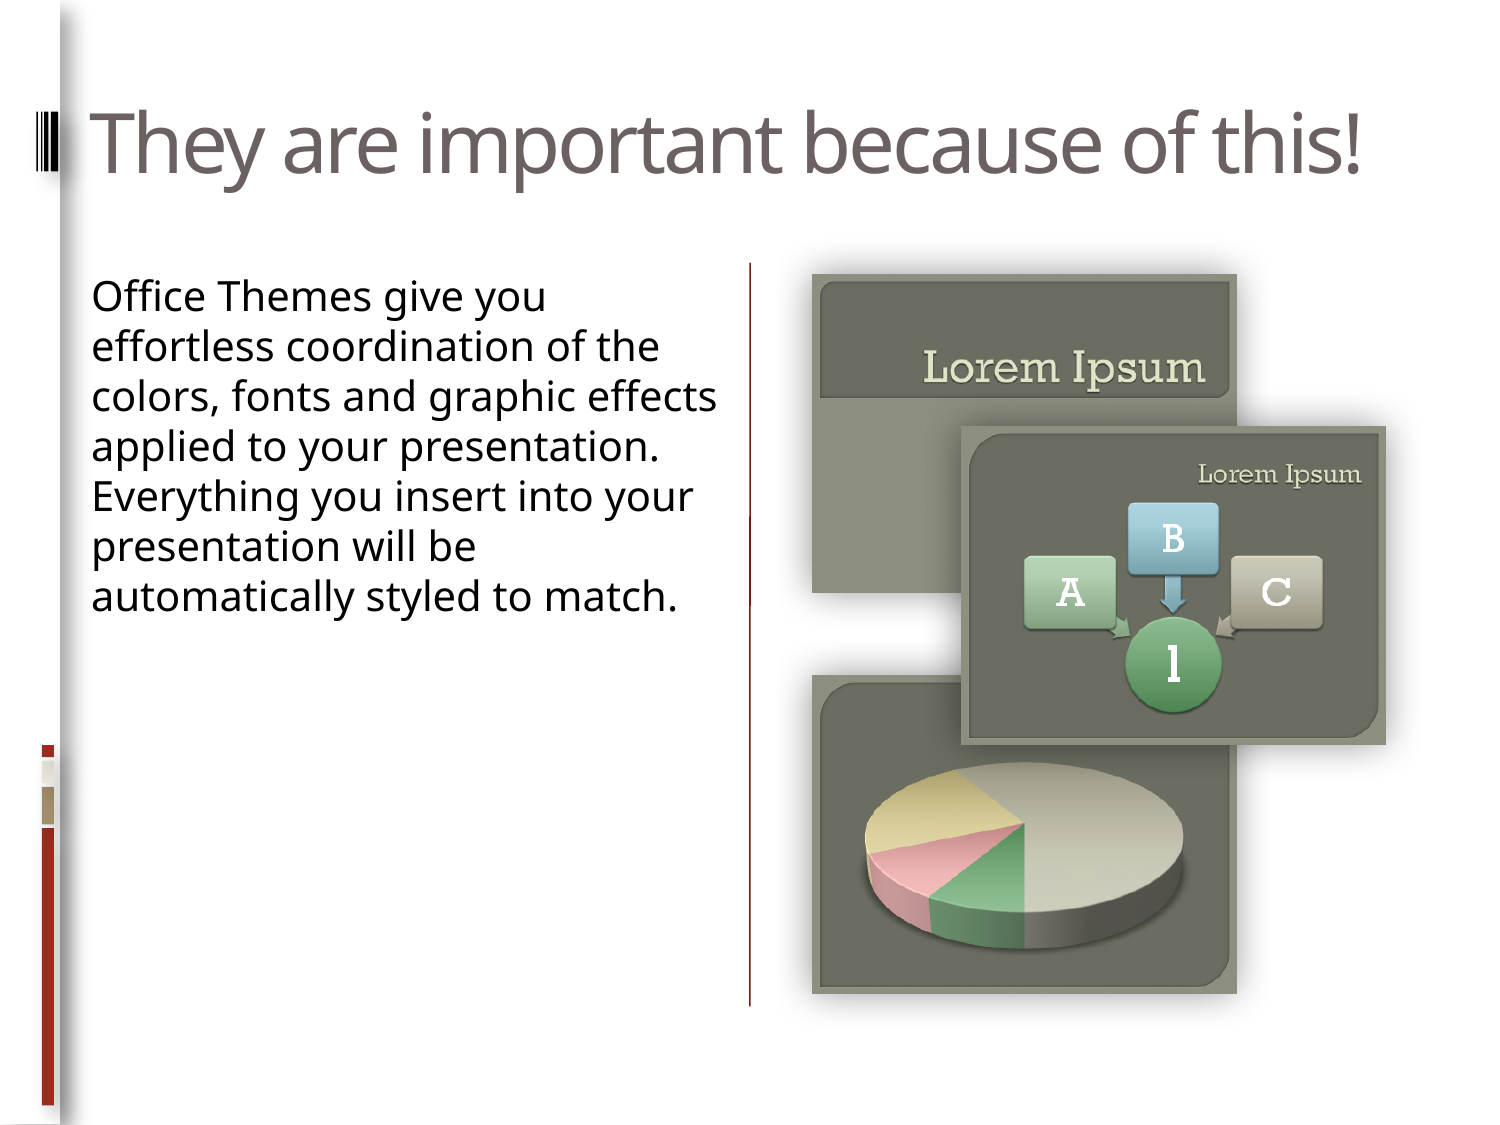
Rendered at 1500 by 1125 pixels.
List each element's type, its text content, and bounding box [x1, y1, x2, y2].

list Office Themes give you effortless coordination of the colors, fonts and graphic effects applied to your presentation. Everything you insert into your presentation will be automatically styled to match. [76, 262, 739, 1005]
title They are important because of this! [75, 34, 1425, 247]
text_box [812, 274, 1386, 994]
